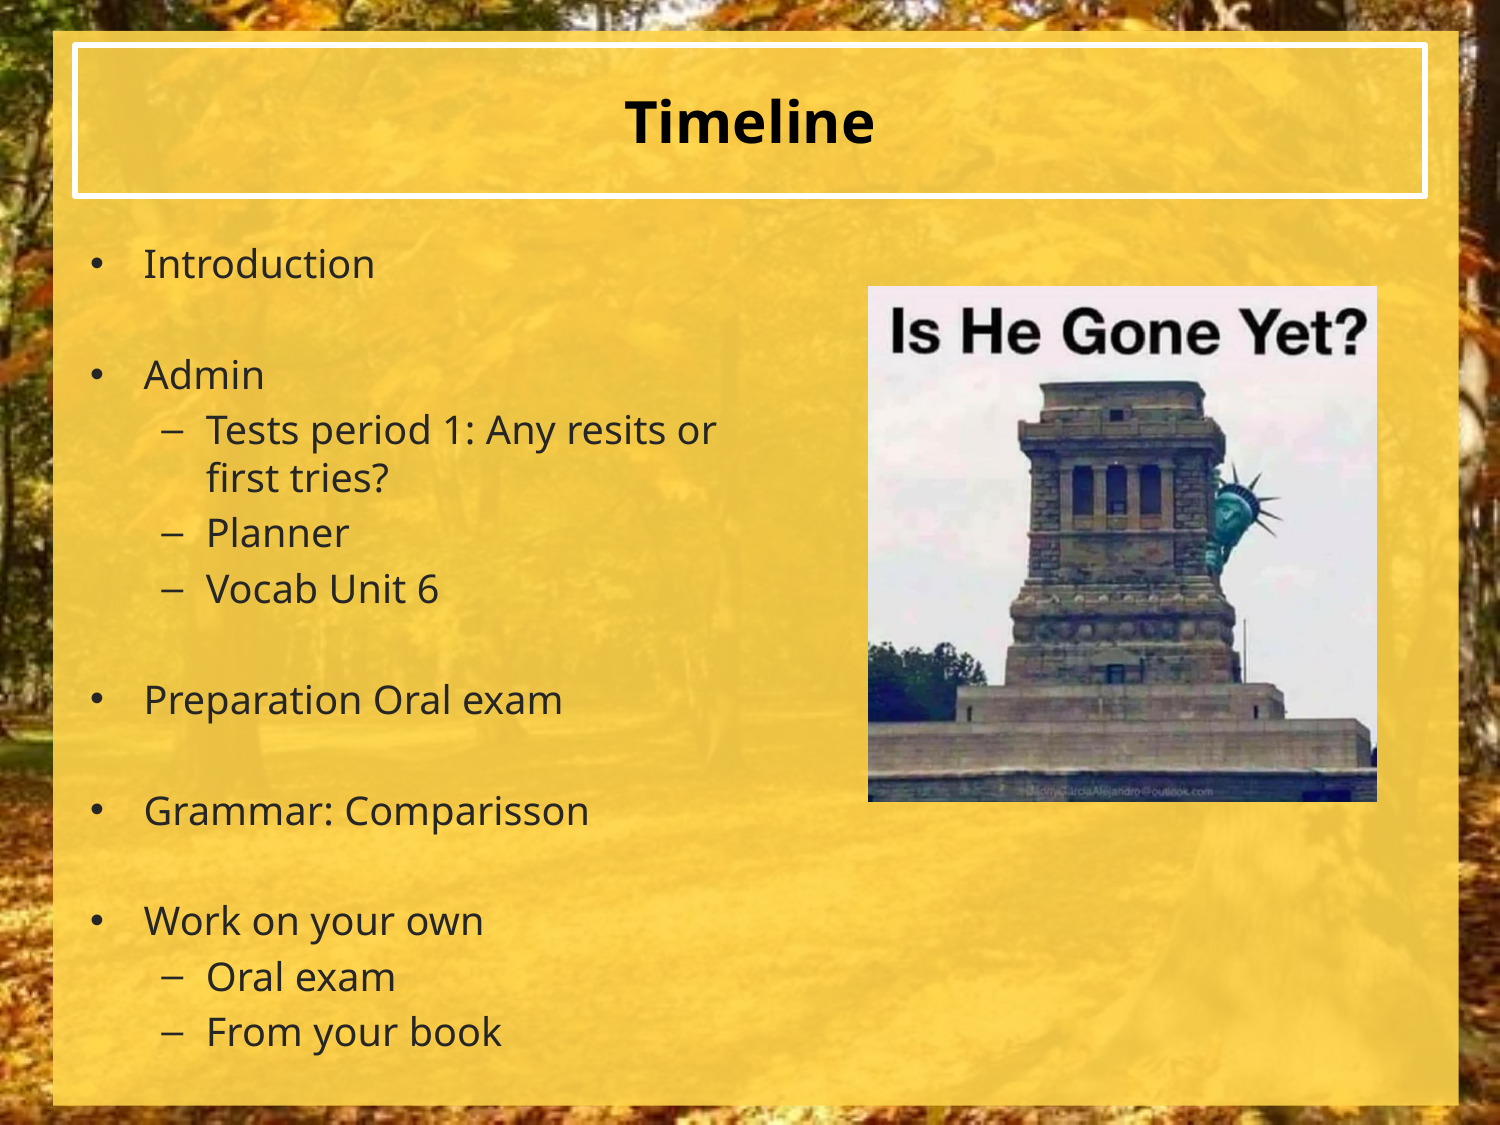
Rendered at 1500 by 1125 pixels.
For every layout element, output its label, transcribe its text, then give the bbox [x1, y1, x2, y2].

picture [0, 0, 1500, 1125]
list Introduction Admin Tests period 1: Any resits or first tries? Planner Vocab Unit 6 Preparation Oral exam Grammar: Comparisson Work on your own Oral exam From your book [75, 231, 774, 1071]
title Timeline [72, 42, 1428, 199]
